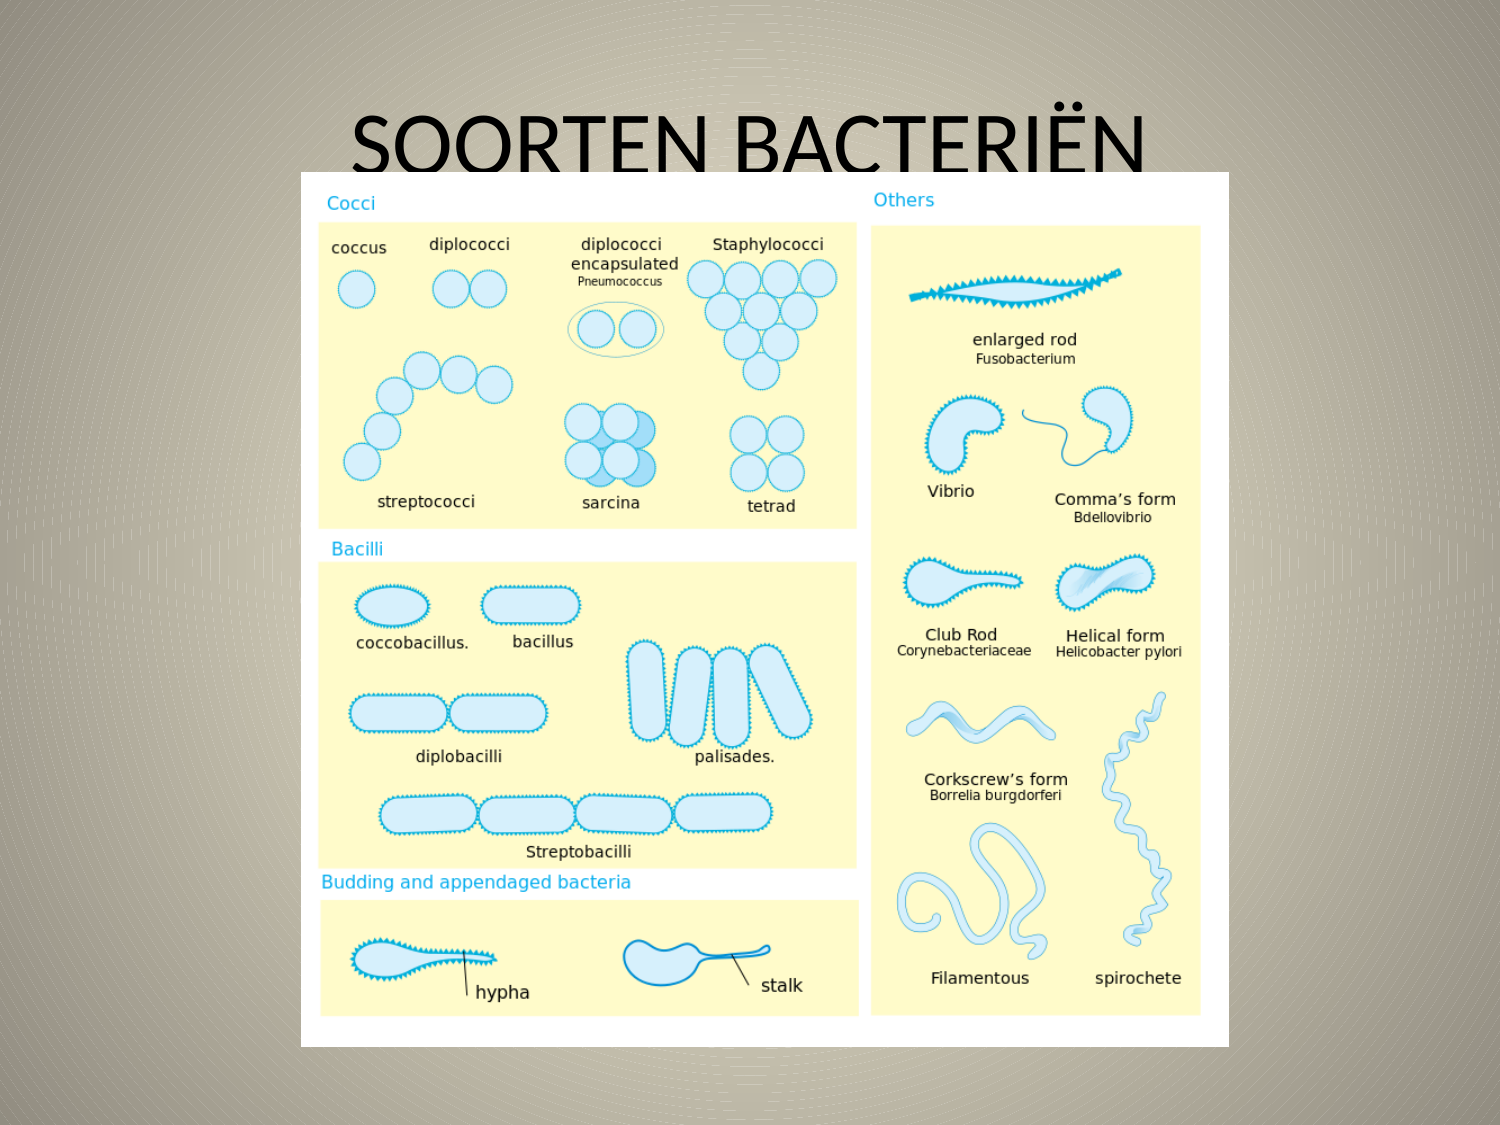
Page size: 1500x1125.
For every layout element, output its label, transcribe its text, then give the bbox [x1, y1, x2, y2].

picture [300, 172, 1230, 1047]
title SOORTEN BACTERIËN [75, 45, 1425, 233]
